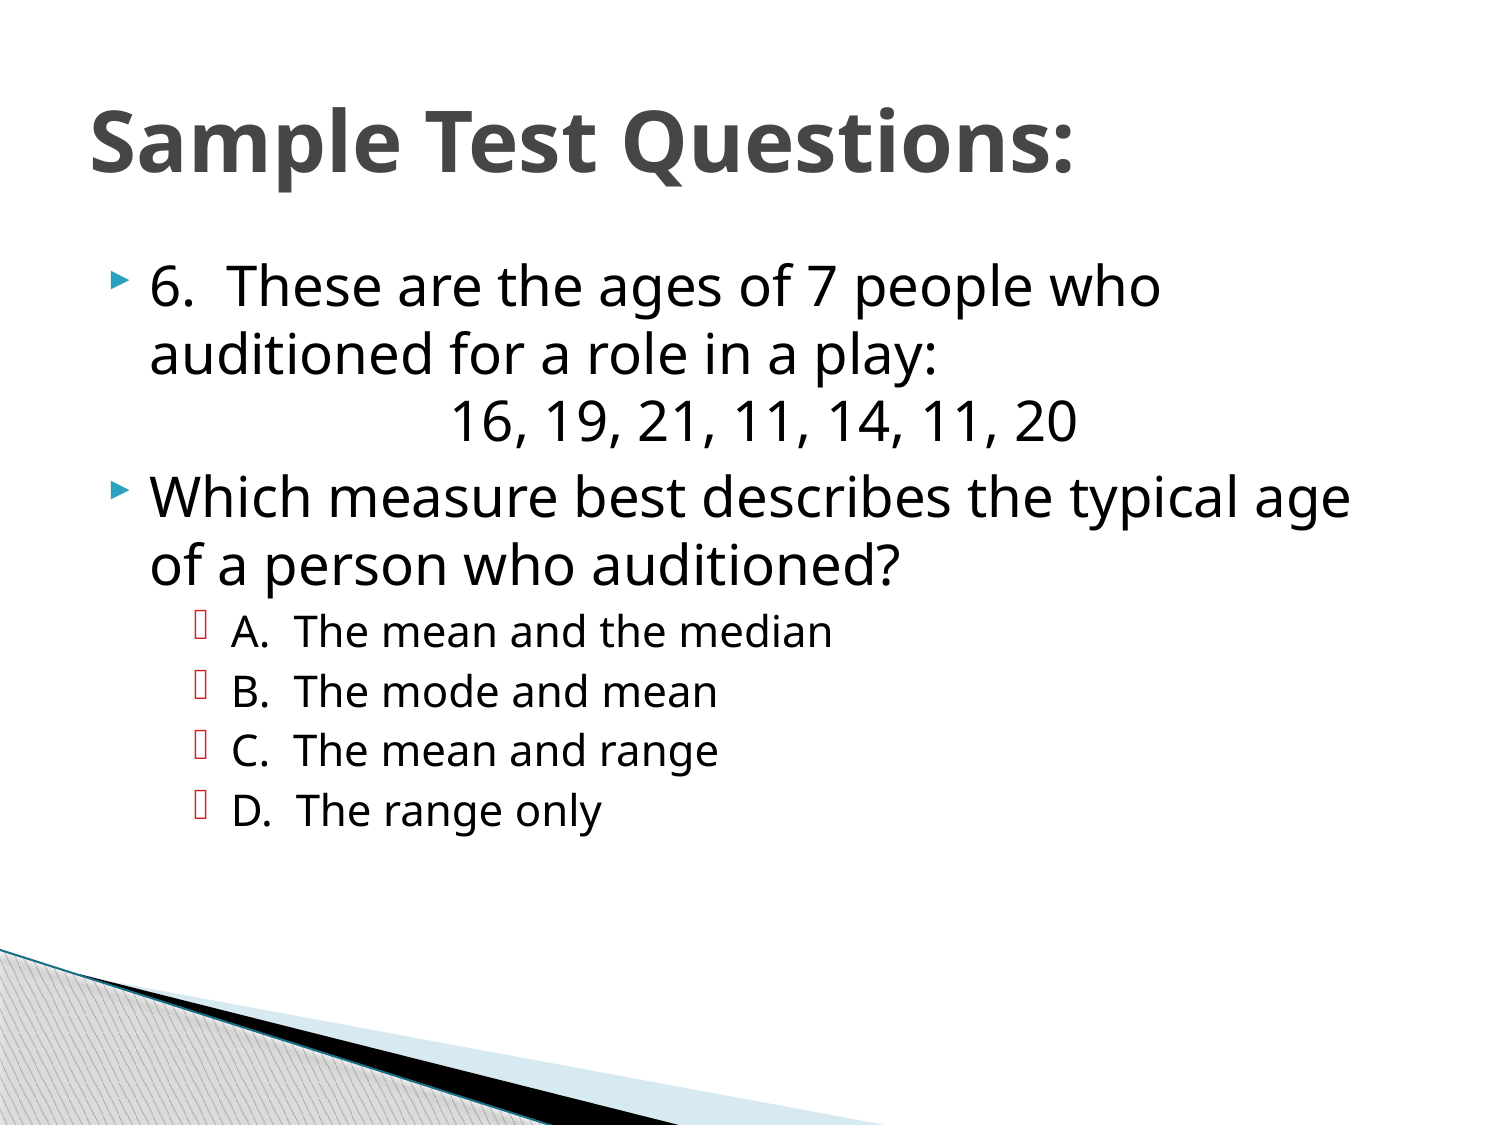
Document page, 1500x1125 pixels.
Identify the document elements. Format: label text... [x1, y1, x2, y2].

list 6. These are the ages of 7 people who auditioned for a role in a play: 16, 19, 21, 11, 14, 11, 20 Which measure best describes the typical age of a person who auditioned? A. The mean and the median B. The mode and mean C. The mean and range D. The range only [75, 243, 1425, 986]
title Sample Test Questions: [75, 45, 1425, 233]
